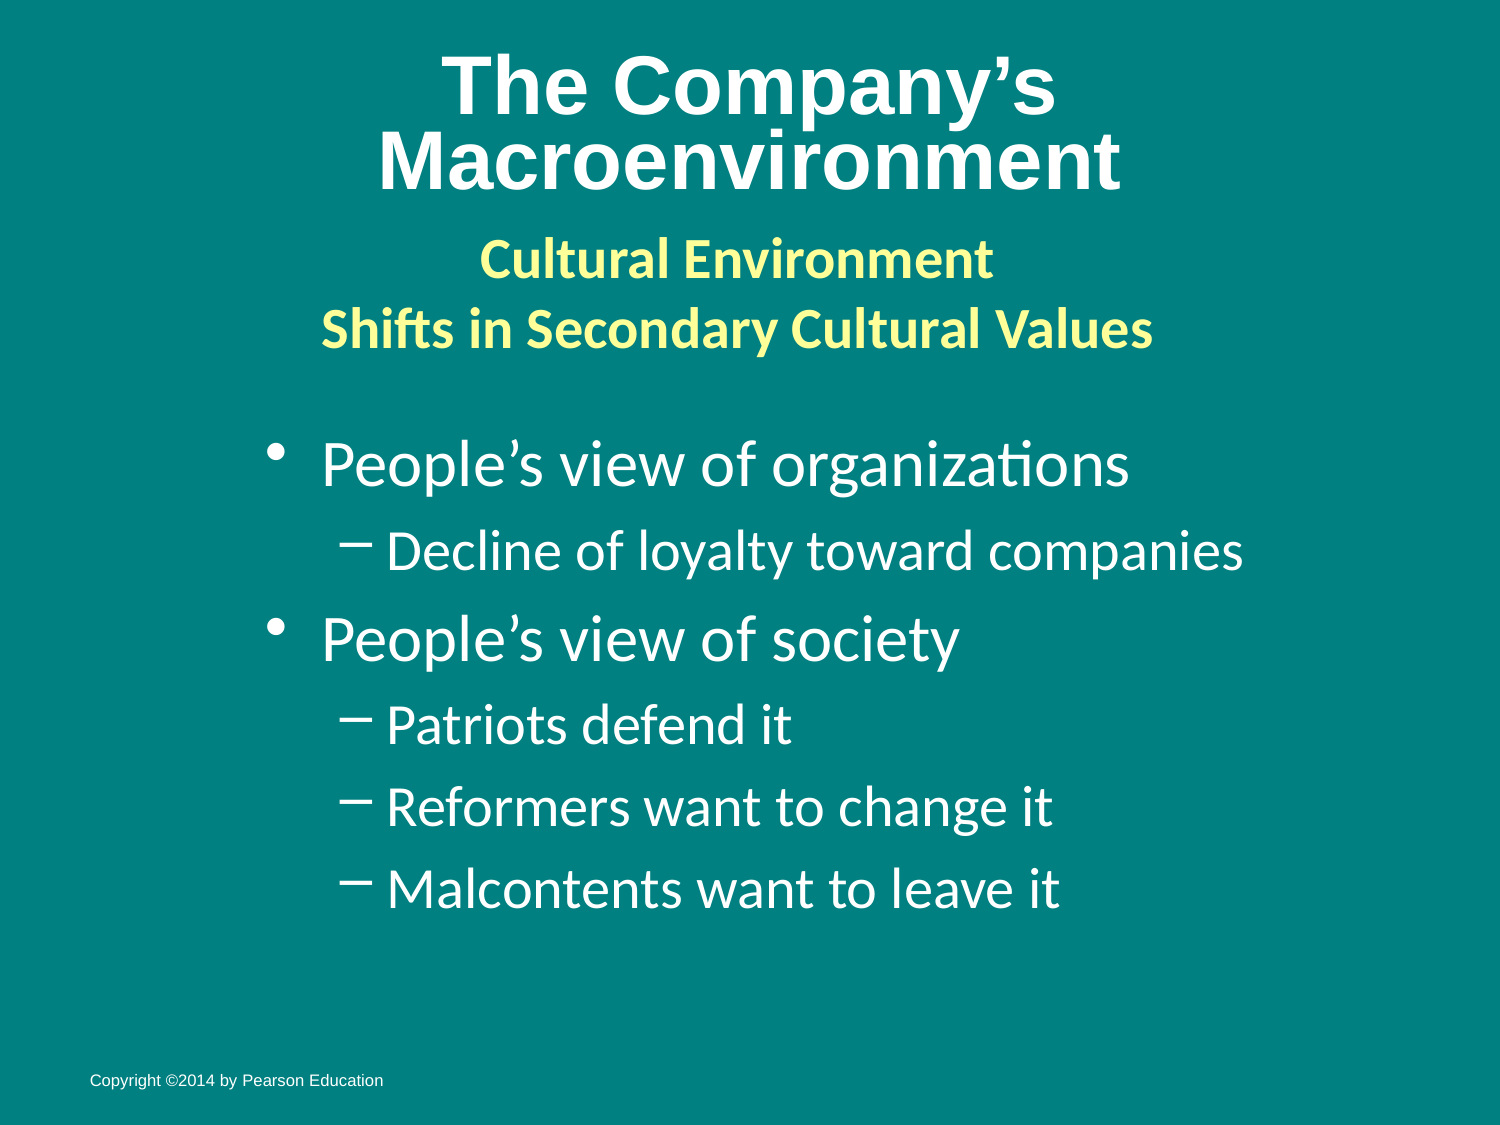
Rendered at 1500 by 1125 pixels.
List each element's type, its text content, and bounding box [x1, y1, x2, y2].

list People’s view of organizations Decline of loyalty toward companies People’s view of society Patriots defend it Reformers want to change it Malcontents want to leave it [249, 412, 1276, 988]
title The Company’s Macroenvironment [112, 37, 1388, 226]
list Cultural Environment Shifts in Secondary Cultural Values [149, 212, 1326, 276]
text_box Copyright ©2014 by Pearson Education [74, 1062, 825, 1098]
